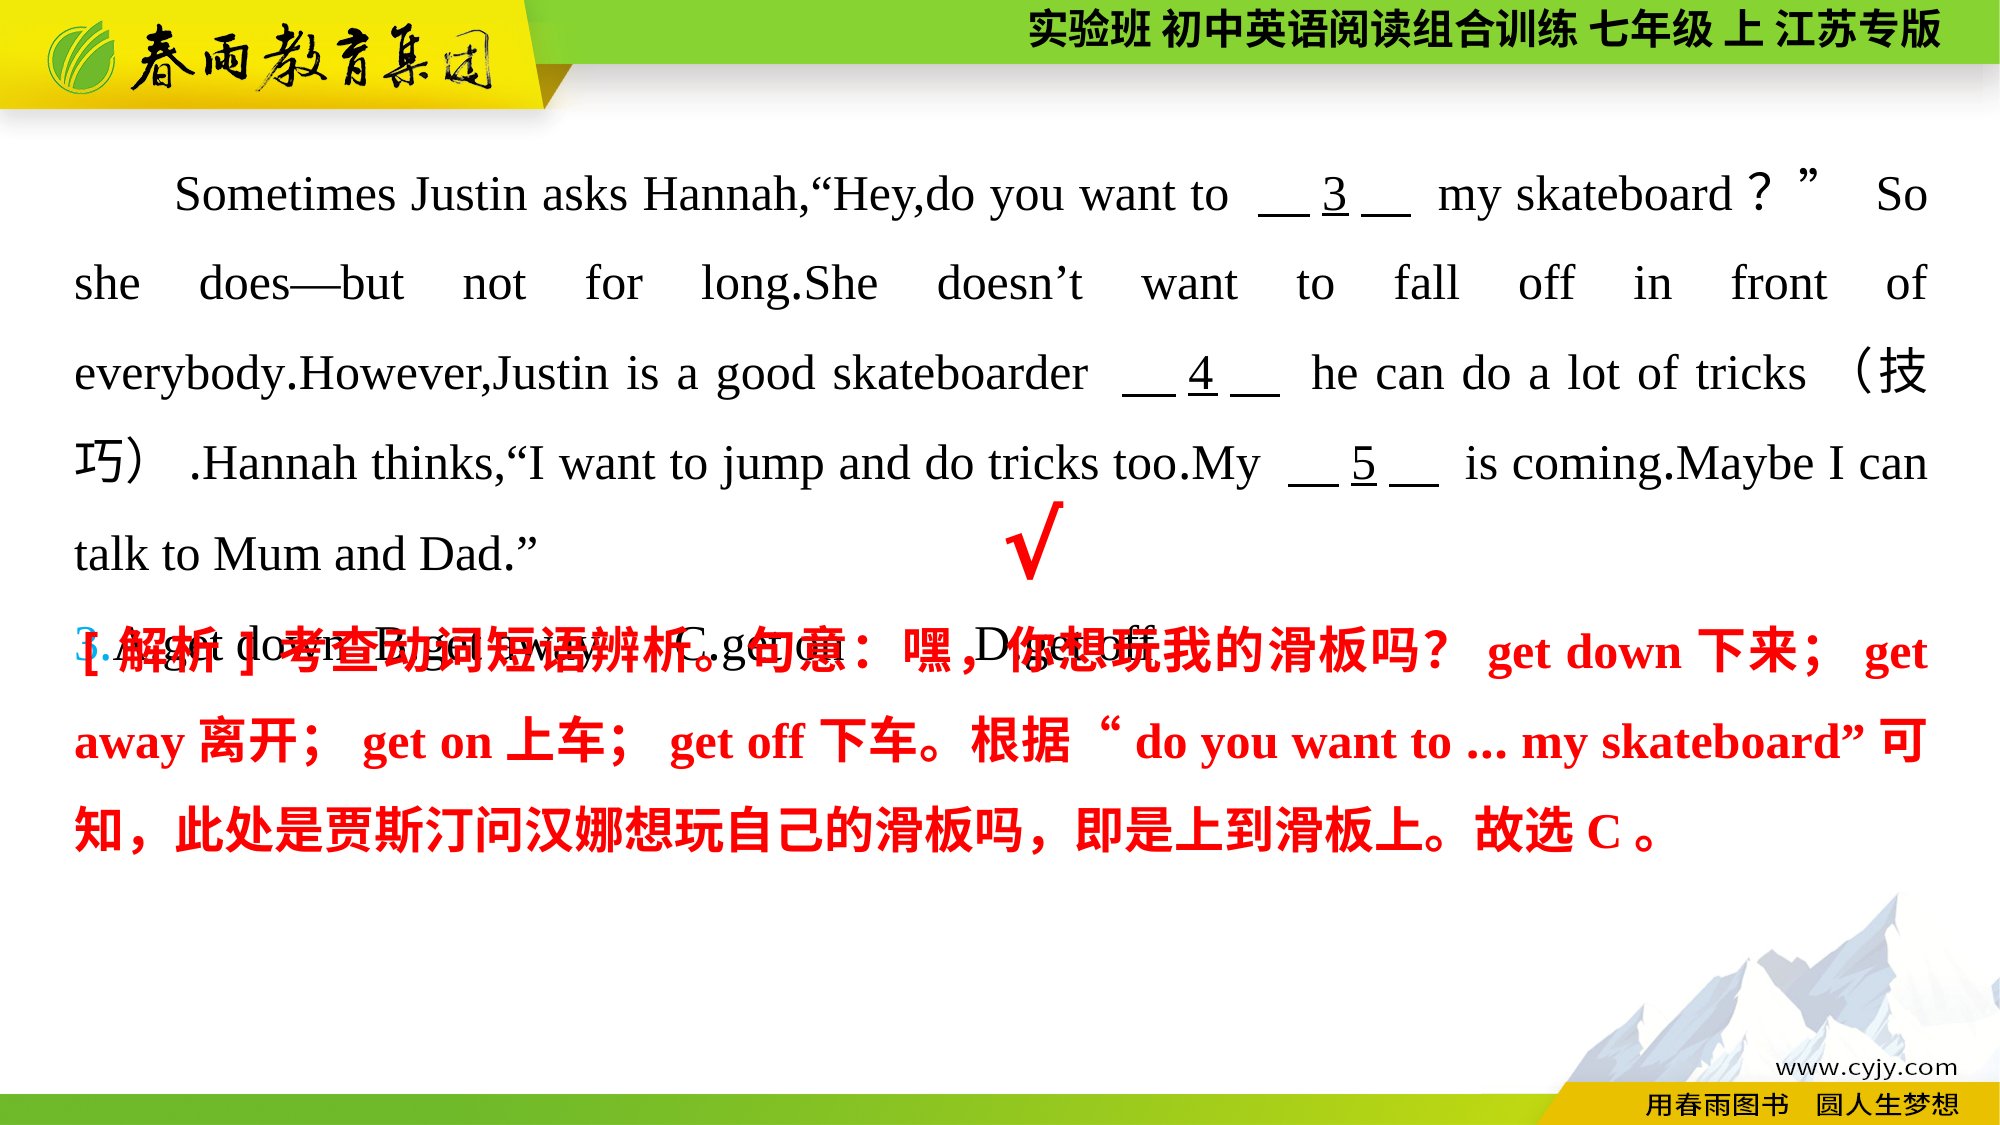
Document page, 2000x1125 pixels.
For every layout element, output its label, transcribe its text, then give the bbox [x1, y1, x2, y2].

picture [0, 0, 2000, 1125]
list Sometimes Justin asks Hannah,“Hey,do you want to 3 my skateboard？” So she does—but not for long.She doesn’t want to fall off in front of everybody.However,Justin is a good skateboarder 4 he can do a lot of tricks（技巧）.Hannah thinks,“I want to jump and do tricks too.My 5 is coming.Maybe I can talk to Mum and Dad.” 3.A.get down B.get away C.get on D.get off [59, 122, 1944, 581]
text_box [解析]考查动词短语辨析。句意：嘿，你想玩我的滑板吗？get down下来；get away离开；get on上车；get off下车。根据“do you want to ... my skateboard”可知，此处是贾斯汀问汉娜想玩自己的滑板吗，即是上到滑板上。故选C。 [59, 581, 1944, 867]
